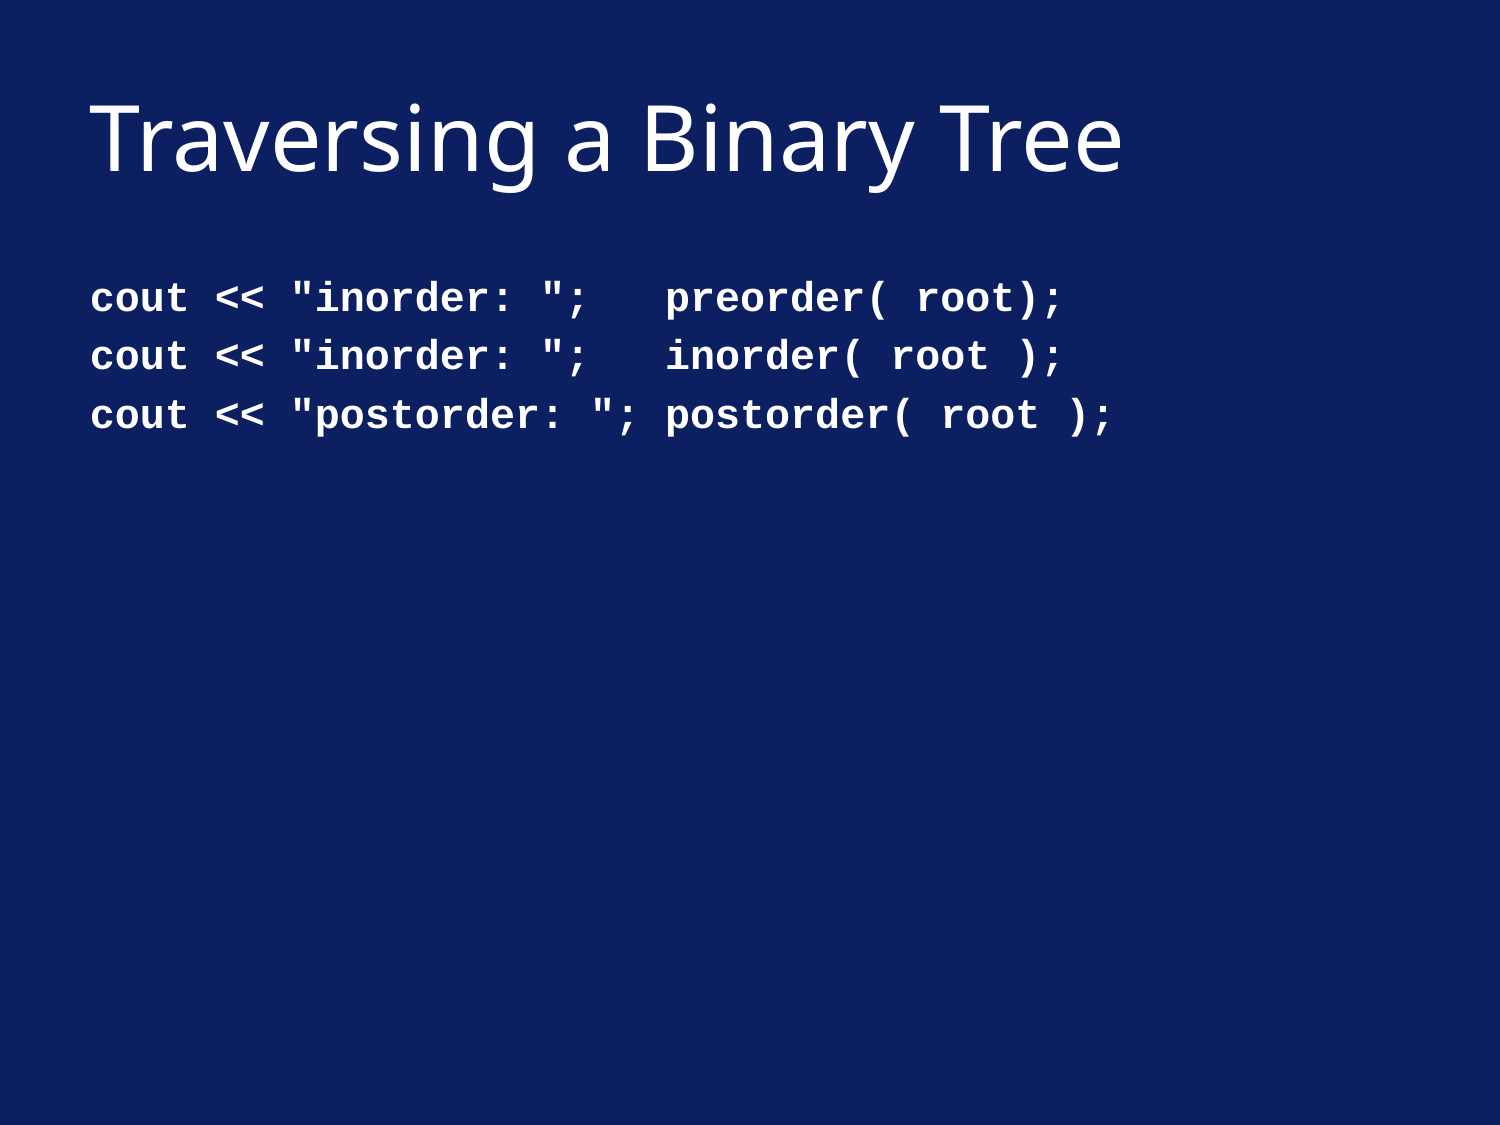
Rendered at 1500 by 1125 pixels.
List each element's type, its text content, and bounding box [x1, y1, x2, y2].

list cout << "inorder: "; preorder( root); cout << "inorder: "; inorder( root ); cout << "postorder: "; postorder( root ); [74, 262, 1425, 1038]
title Traversing a Binary Tree [74, 59, 1425, 210]
